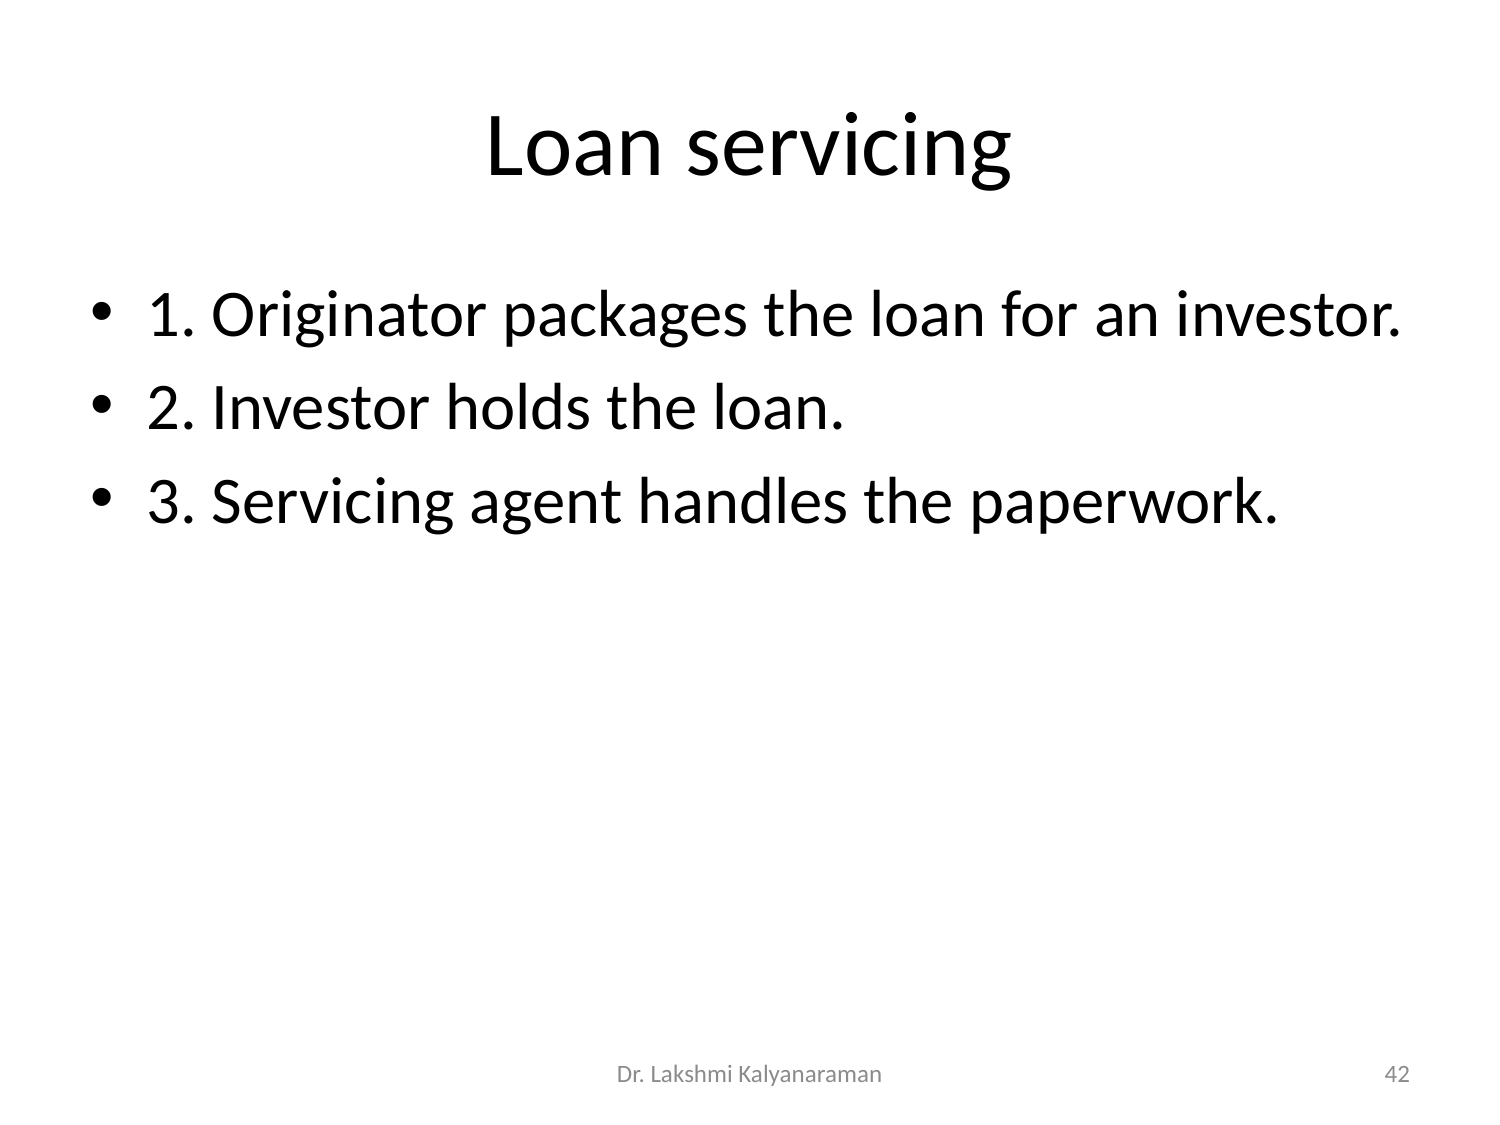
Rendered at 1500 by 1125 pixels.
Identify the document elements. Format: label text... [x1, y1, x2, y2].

slide_number 42 [1074, 1042, 1425, 1103]
footer Dr. Lakshmi Kalyanaraman [512, 1042, 988, 1103]
list 1. Originator packages the loan for an investor. 2. Investor holds the loan. 3. Servicing agent handles the paperwork. [75, 262, 1425, 1005]
title Loan servicing [75, 45, 1425, 233]
